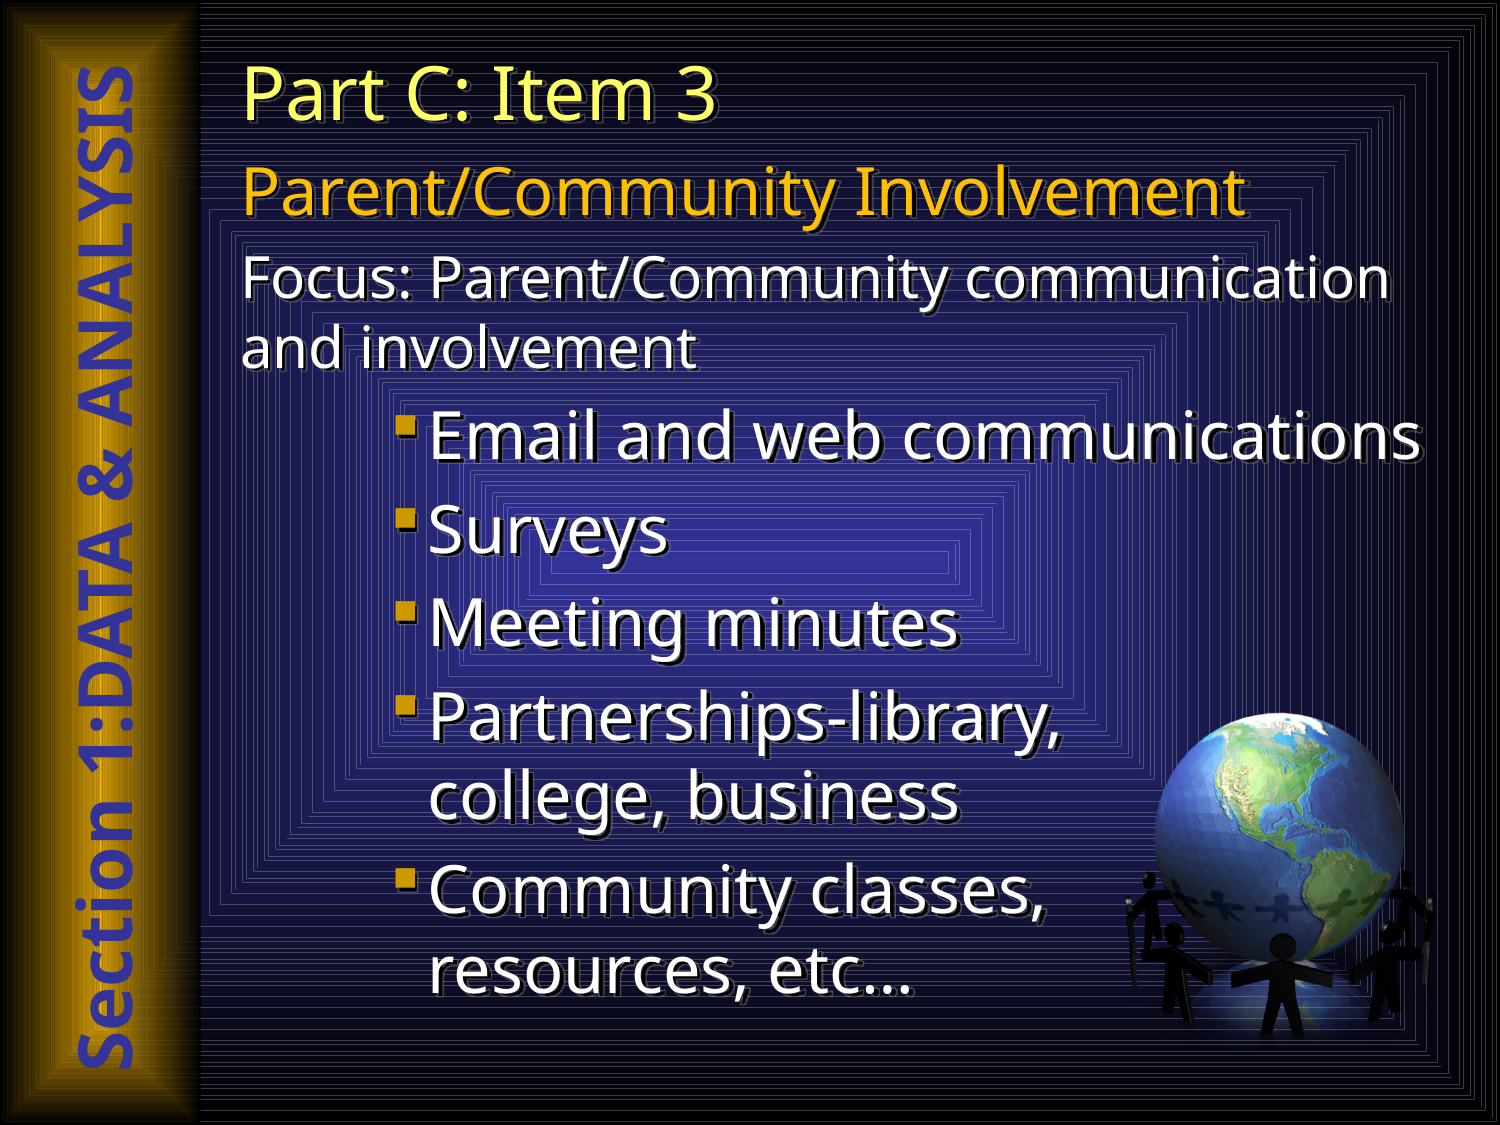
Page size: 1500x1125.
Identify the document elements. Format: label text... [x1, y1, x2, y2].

text_box Section 1:DATA & ANALYSIS [49, 0, 155, 1088]
list Part C: Item 3 Parent/Community Involvement Focus: Parent/Community communication and involvement Email and web communications Surveys Meeting minutes Partnerships-library, college, business Community classes, resources, etc… [224, 37, 1500, 1056]
picture [1125, 712, 1434, 1052]
